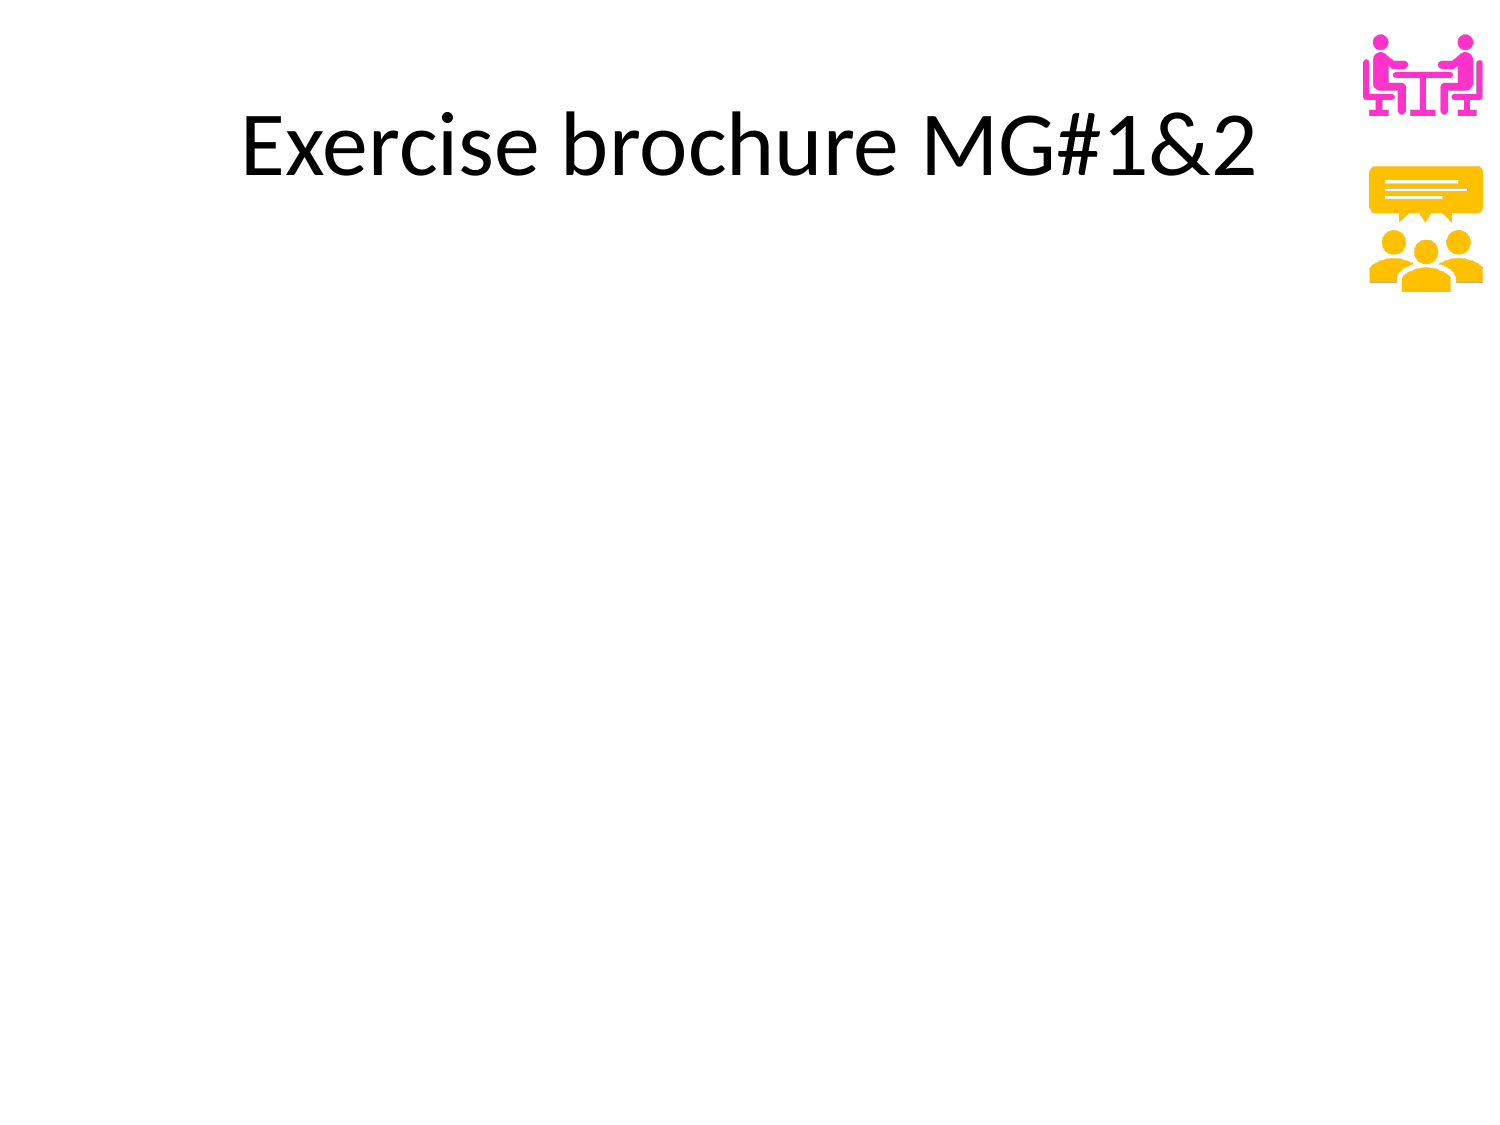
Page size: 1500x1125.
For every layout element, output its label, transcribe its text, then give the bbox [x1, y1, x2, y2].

picture [1349, 153, 1500, 305]
picture [1347, 0, 1498, 151]
title Exercise brochure MG#1&2 [75, 45, 1344, 233]
